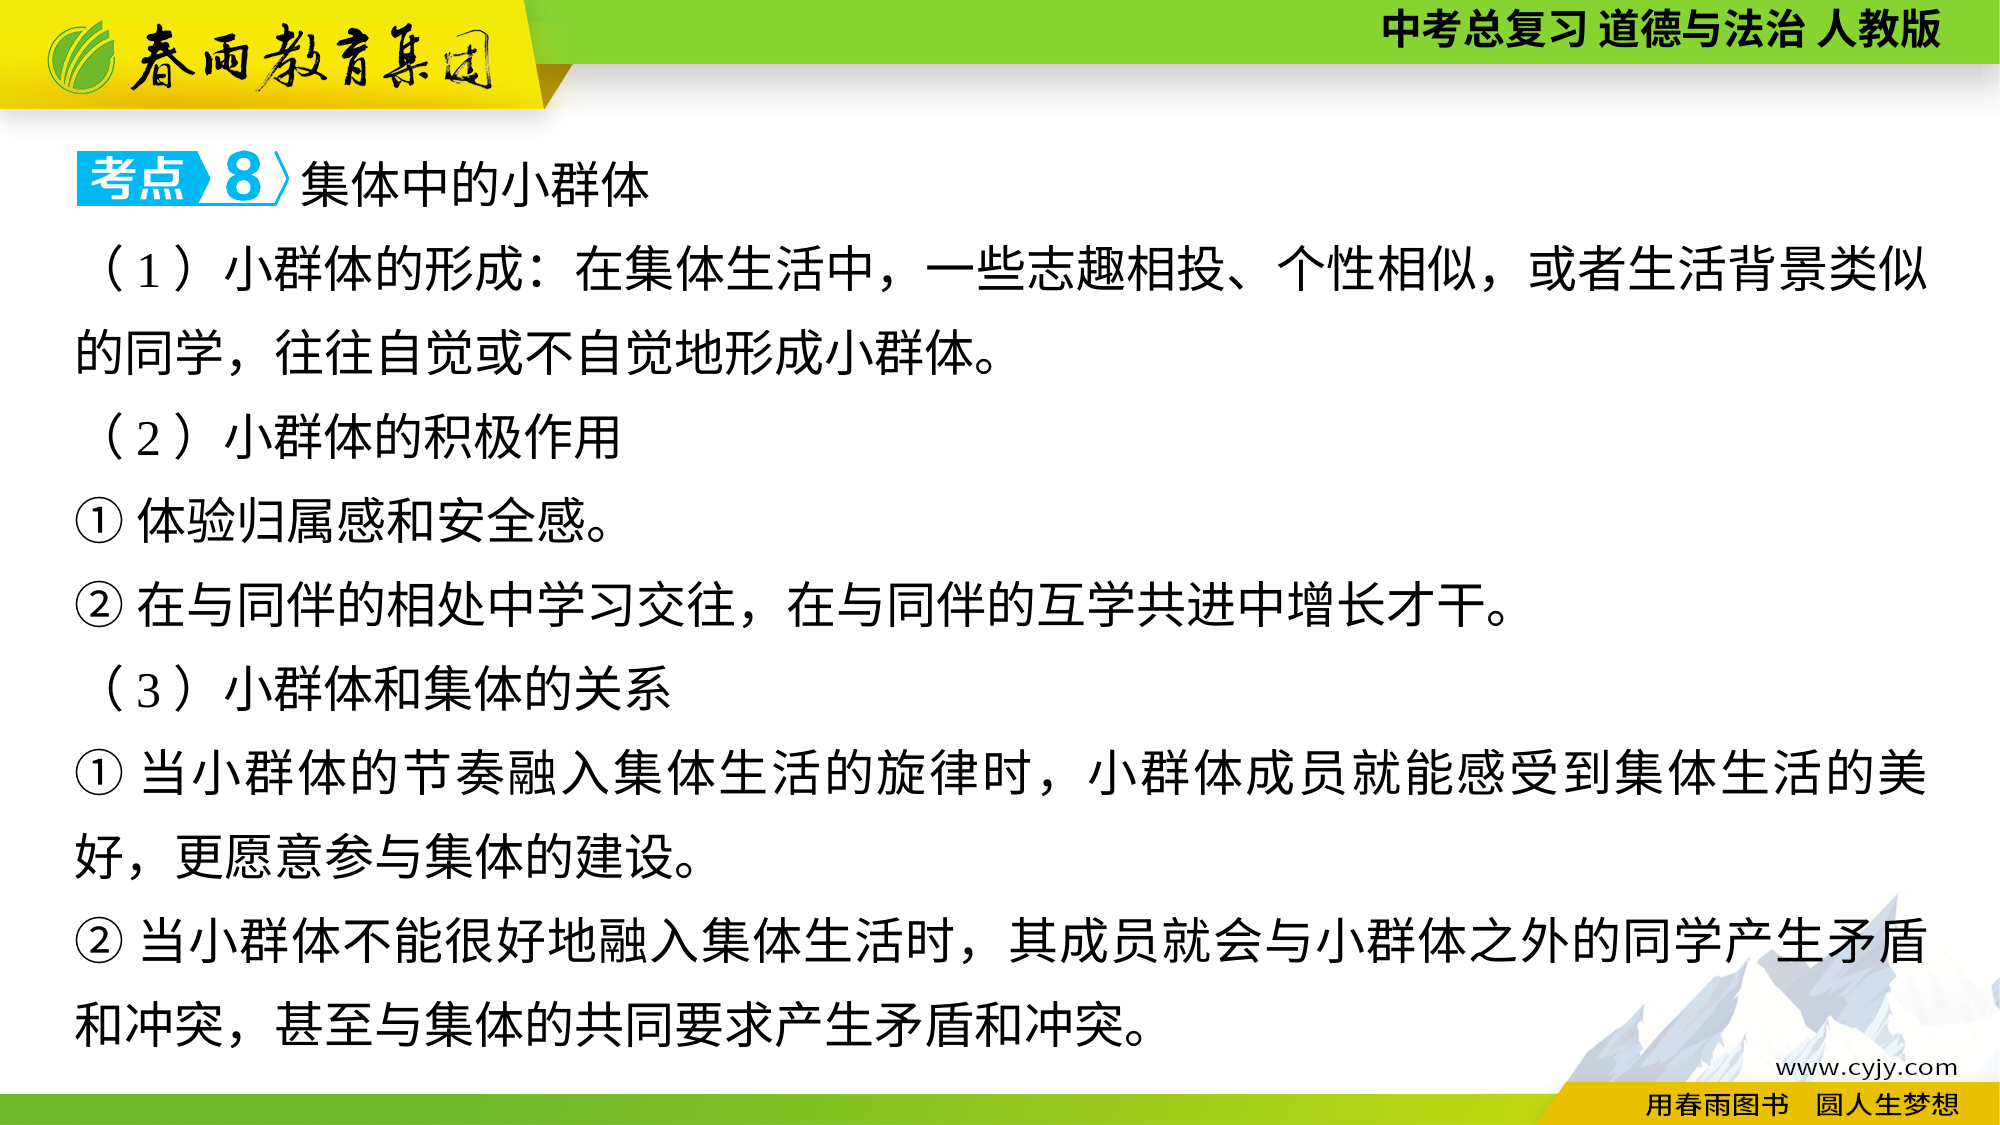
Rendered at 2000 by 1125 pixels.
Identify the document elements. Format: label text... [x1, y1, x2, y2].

picture [0, 0, 2000, 1125]
list 集体中的小群体 （1）小群体的形成：在集体生活中，一些志趣相投、个性相似，或者生活背景类似的同学，往往自觉或不自觉地形成小群体。 （2）小群体的积极作用 ①体验归属感和安全感。 ②在与同伴的相处中学习交往，在与同伴的互学共进中增长才干。 （3）小群体和集体的关系 ①当小群体的节奏融入集体生活的旋律时，小群体成员就能感受到集体生活的美好，更愿意参与集体的建设。 ②当小群体不能很好地融入集体生活时，其成员就会与小群体之外的同学产生矛盾和冲突，甚至与集体的共同要求产生矛盾和冲突。 [59, 122, 1944, 1061]
